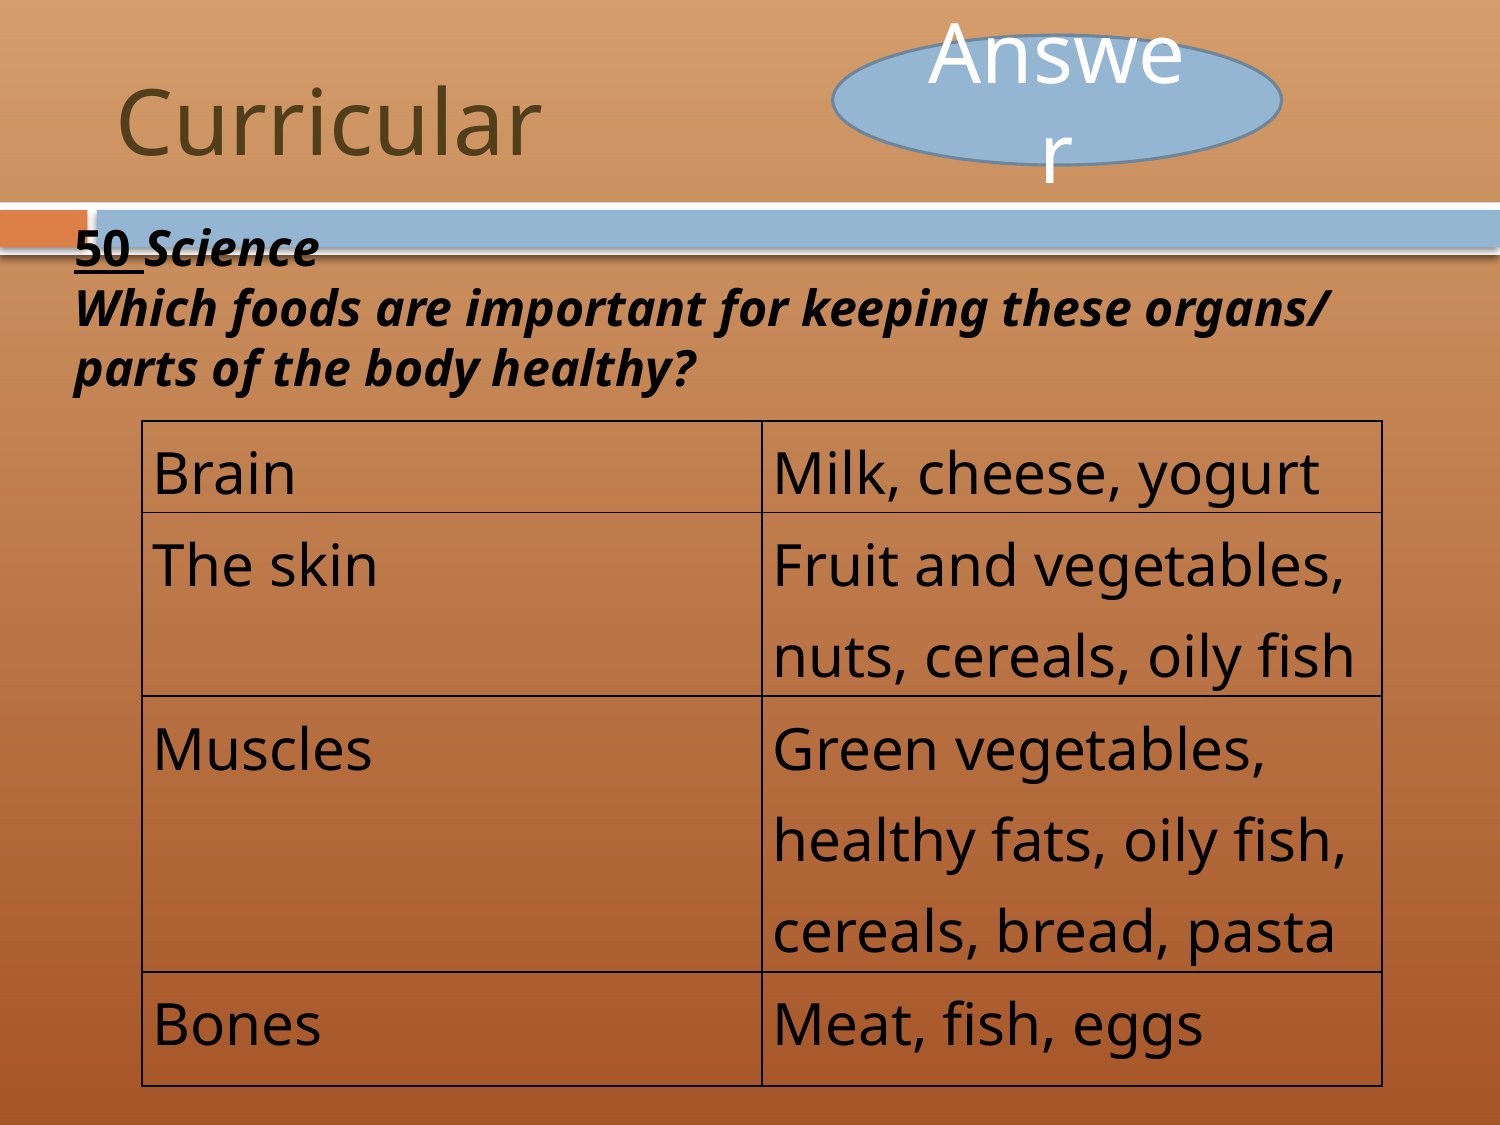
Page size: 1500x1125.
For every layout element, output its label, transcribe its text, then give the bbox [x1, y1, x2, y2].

table_cell Green vegetables, healthy fats, oily fish, cereals, bread, pasta [763, 697, 1381, 971]
table_cell Bones [143, 973, 761, 1085]
table_cell Meat, fish, eggs [763, 973, 1381, 1085]
table_cell Muscles [143, 697, 761, 971]
table_header Brain [143, 422, 761, 512]
table_header Milk, cheese, yogurt [763, 422, 1381, 512]
table_cell Fruit and vegetables, nuts, cereals, oily fish [763, 513, 1381, 695]
text_box Answer [831, 33, 1284, 167]
title Curricular [100, 37, 1438, 200]
table_cell The skin [143, 513, 761, 695]
text_box 50 Science Which foods are important for keeping these organs/ parts of the body healthy? [59, 209, 1454, 404]
